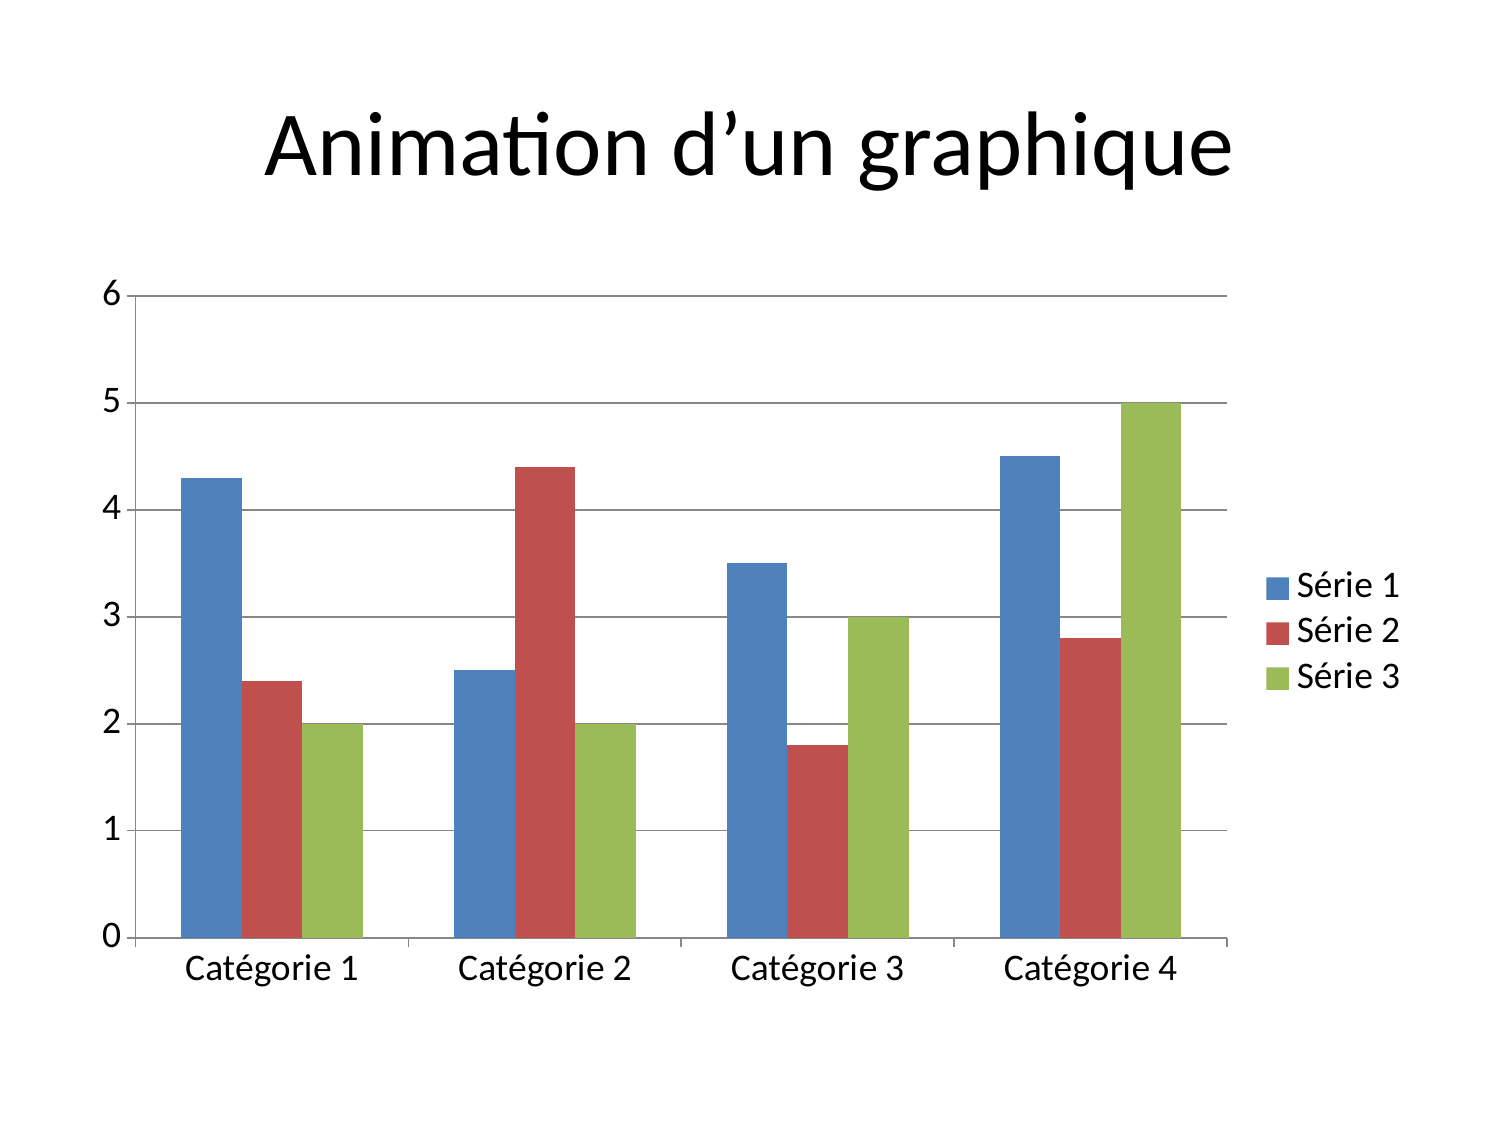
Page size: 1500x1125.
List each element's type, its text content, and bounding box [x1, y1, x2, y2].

chart [74, 262, 1426, 1006]
title Animation d’un graphique [75, 45, 1425, 233]
